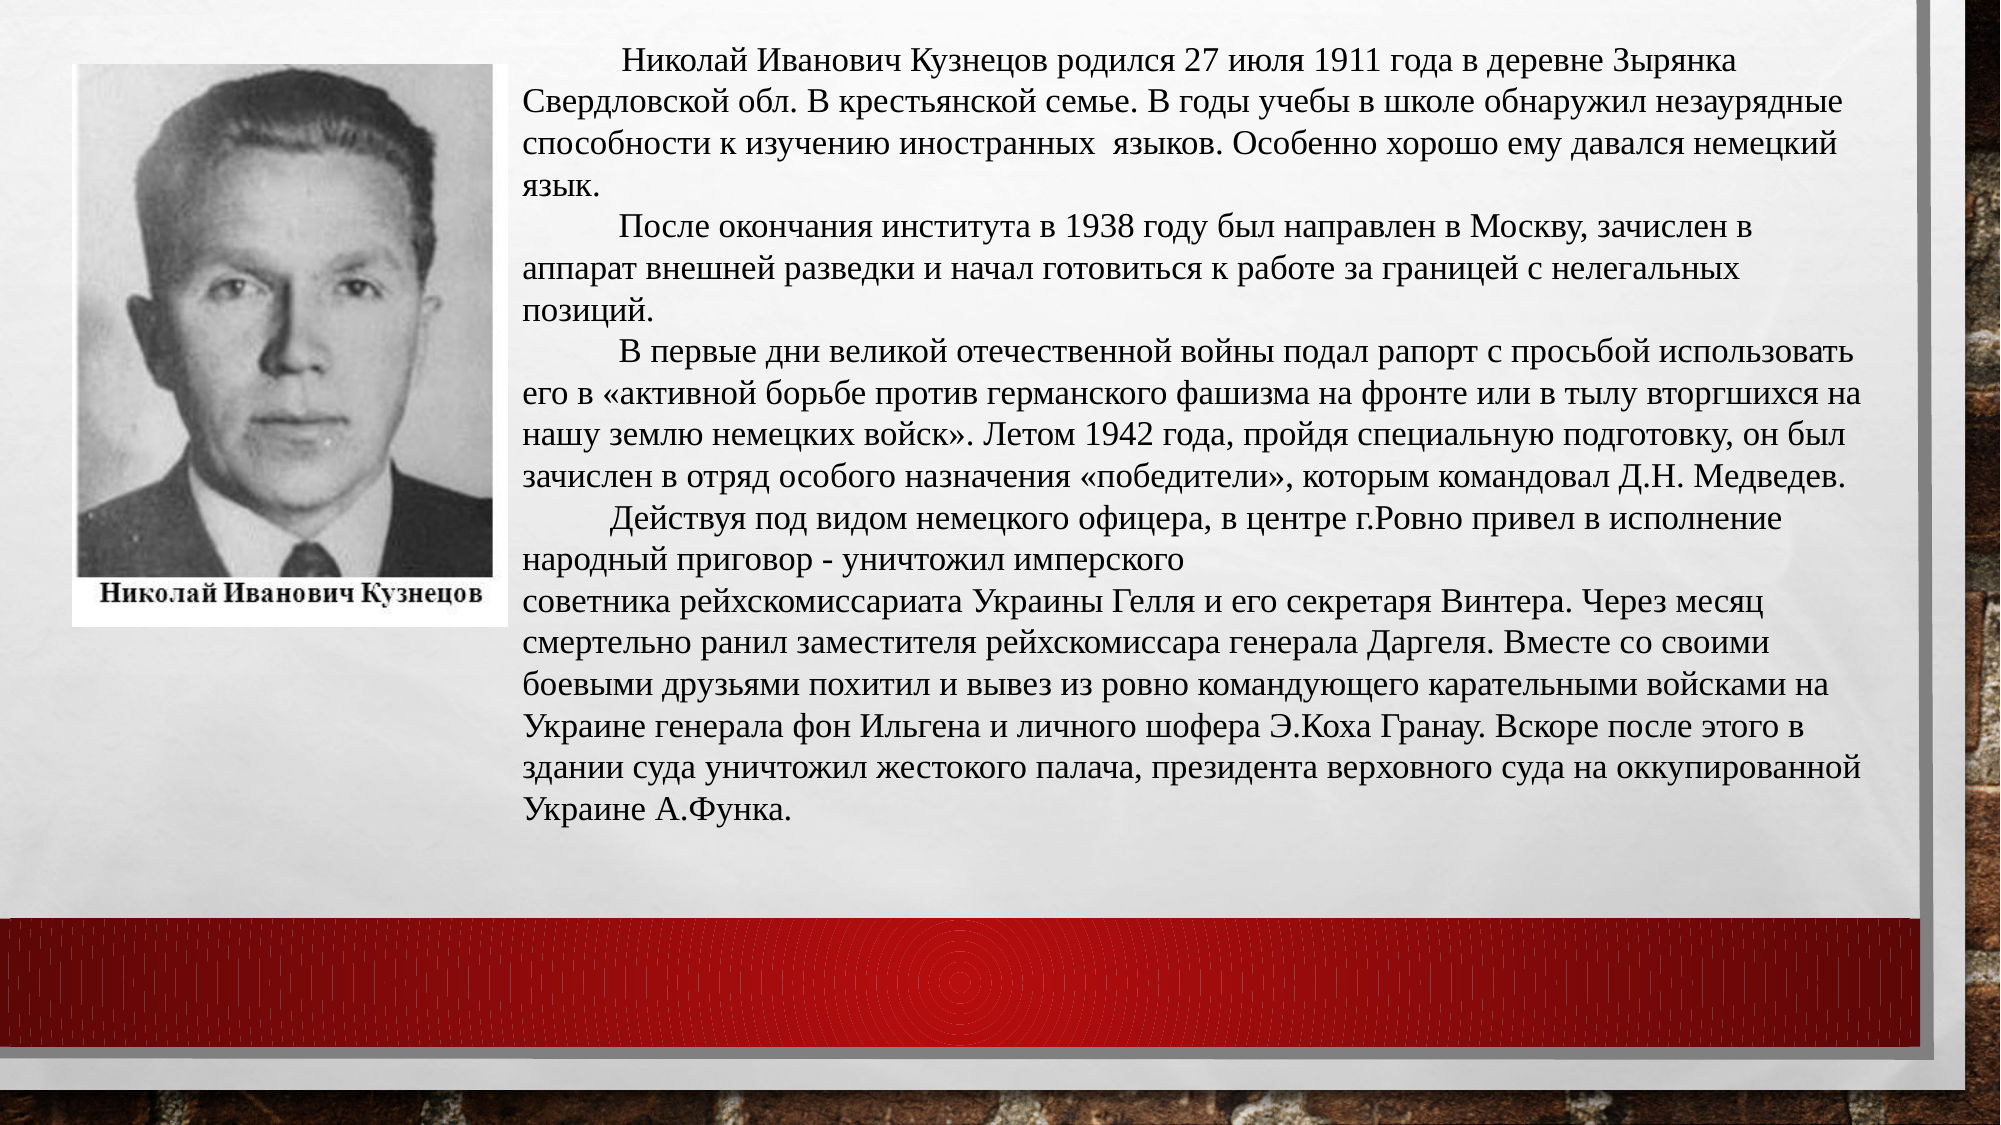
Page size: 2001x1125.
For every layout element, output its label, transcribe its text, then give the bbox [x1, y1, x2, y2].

picture [0, 0, 2000, 1125]
list Николай Иванович Кузнецов родился 27 июля 1911 года в деревне Зырянка Свердловской обл. В крестьянской семье. В годы учебы в школе обнаружил незаурядные способности к изучению иностранных языков. Особенно хорошо ему давался немецкий язык. После окончания института в 1938 году был направлен в Москву, зачислен в аппарат внешней разведки и начал готовиться к работе за границей с нелегальных позиций. В первые дни великой отечественной войны подал рапорт с просьбой использовать его в «активной борьбе против германского фашизма на фронте или в тылу вторгшихся на нашу землю немецких войск». Летом 1942 года, пройдя специальную подготовку, он был зачислен в отряд особого назначения «победители», которым командовал Д.Н. Медведев. Действуя под видом немецкого офицера, в центре г.Ровно привел в исполнение народный приговор - уничтожил имперского советника рейхскомиссариата Украины Гелля и его секретаря Винтера. Через месяц смертельно ранил заместителя рейхскомиссара генерала Даргеля. Вместе со своими боевыми друзьями похитил и вывез из ровно командующего карательными войсками на Украине генерала фон Ильгена и личного шофера Э.Коха Гранау. Вскоре после этого в здании суда уничтожил жестокого палача, президента верховного суда на оккупированной Украине А.Функа. [507, 28, 1887, 914]
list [71, 64, 508, 627]
